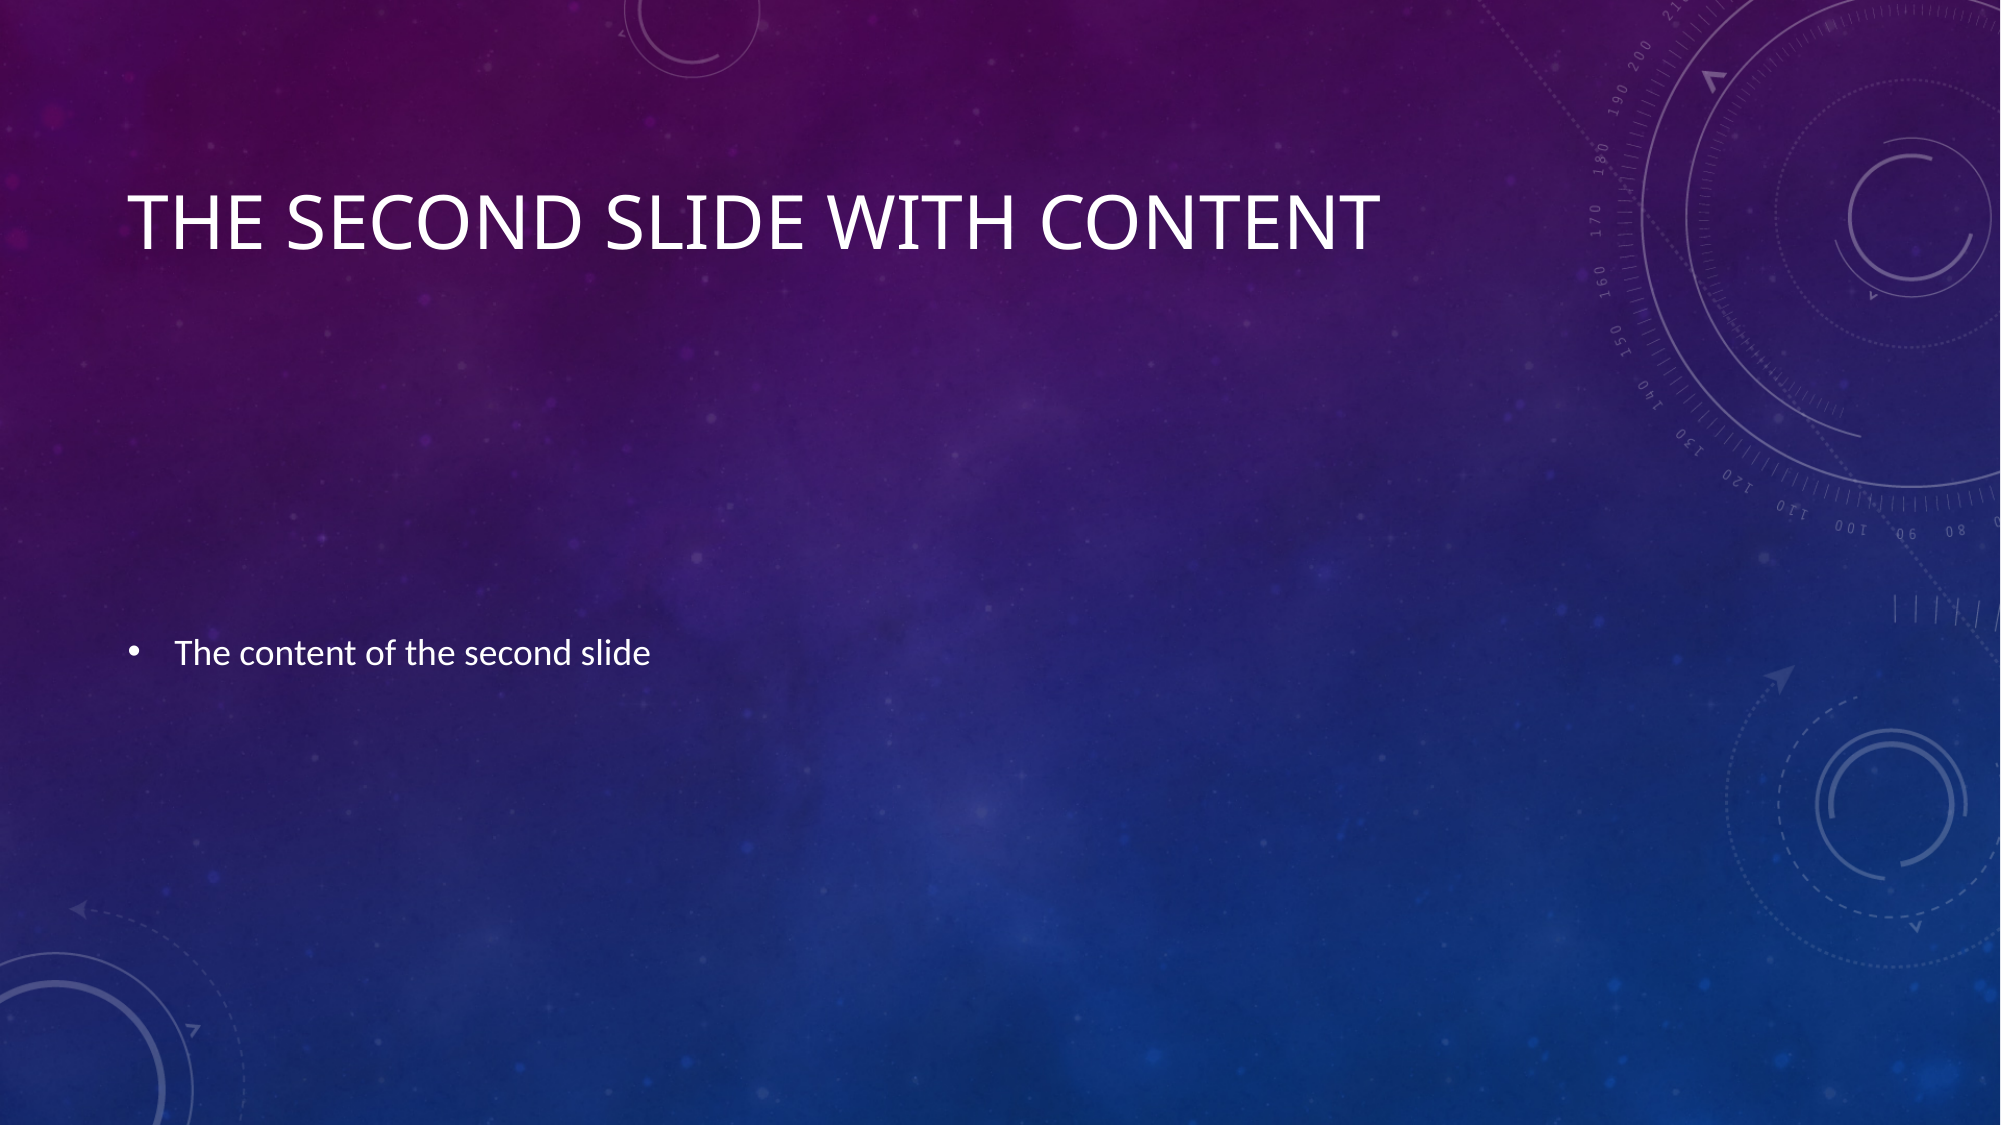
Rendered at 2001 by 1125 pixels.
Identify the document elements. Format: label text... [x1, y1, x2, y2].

picture [0, 0, 2001, 1125]
list The content of the second slide [112, 351, 1775, 950]
title The second slide with content [112, 99, 1775, 339]
